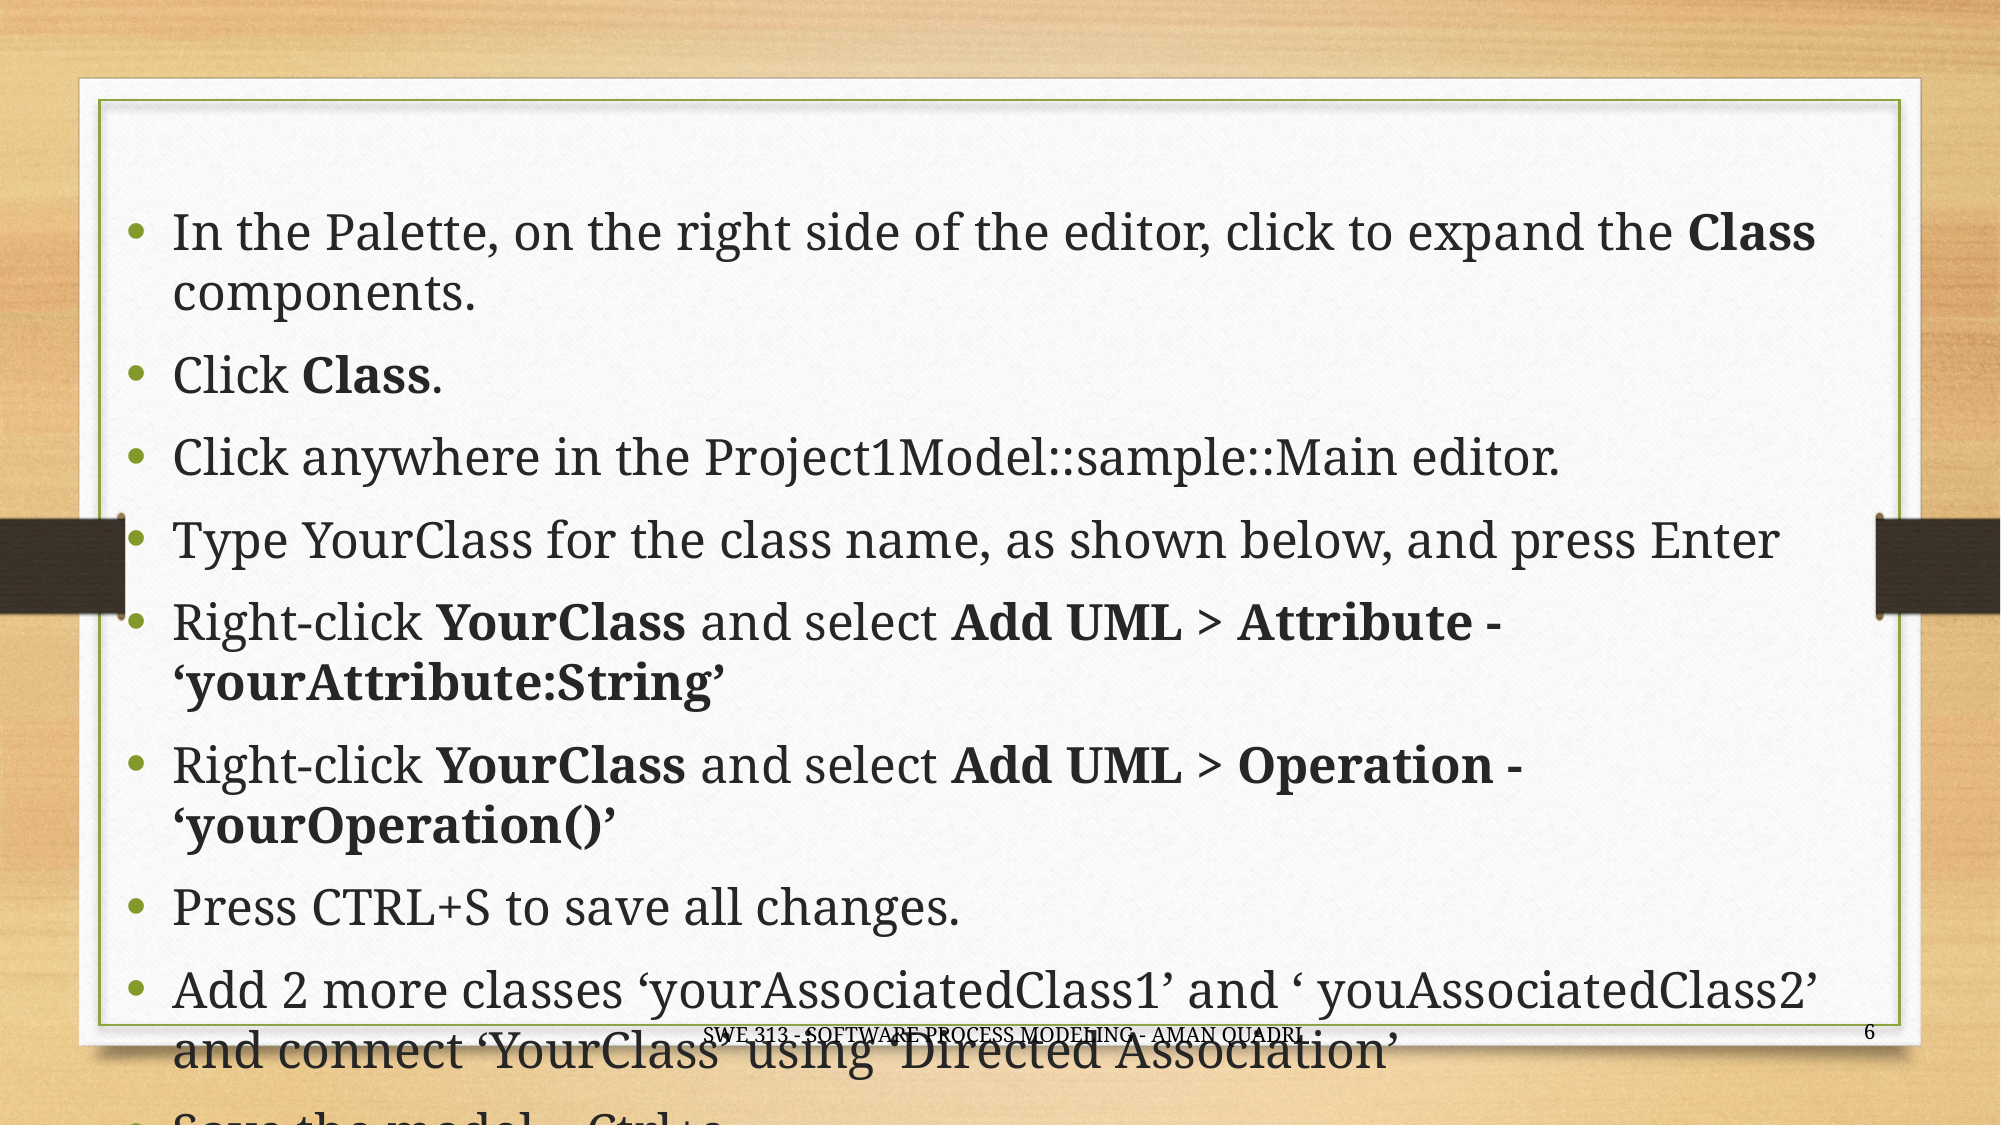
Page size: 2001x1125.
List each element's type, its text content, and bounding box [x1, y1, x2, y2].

footer SWE 313 - SOFTWARE PROCESS MODELING - AMAN QUADRI [403, 1020, 1602, 1049]
list In the Palette, on the right side of the editor, click to expand the Class components. Click Class. Click anywhere in the Project1Model::sample::Main editor. Type YourClass for the class name, as shown below, and press Enter Right-click YourClass and select Add UML > Attribute - ‘yourAttribute:String’ Right-click YourClass and select Add UML > Operation - ‘yourOperation()’ Press CTRL+S to save all changes. Add 2 more classes ‘yourAssociatedClass1’ and ‘ youAssociatedClass2’ and connect ‘YourClass’ using ‘Directed Association’ Save the model – Ctrl+s [110, 193, 1895, 1012]
slide_number 6 [1801, 1010, 1891, 1056]
picture [0, 0, 2001, 1125]
